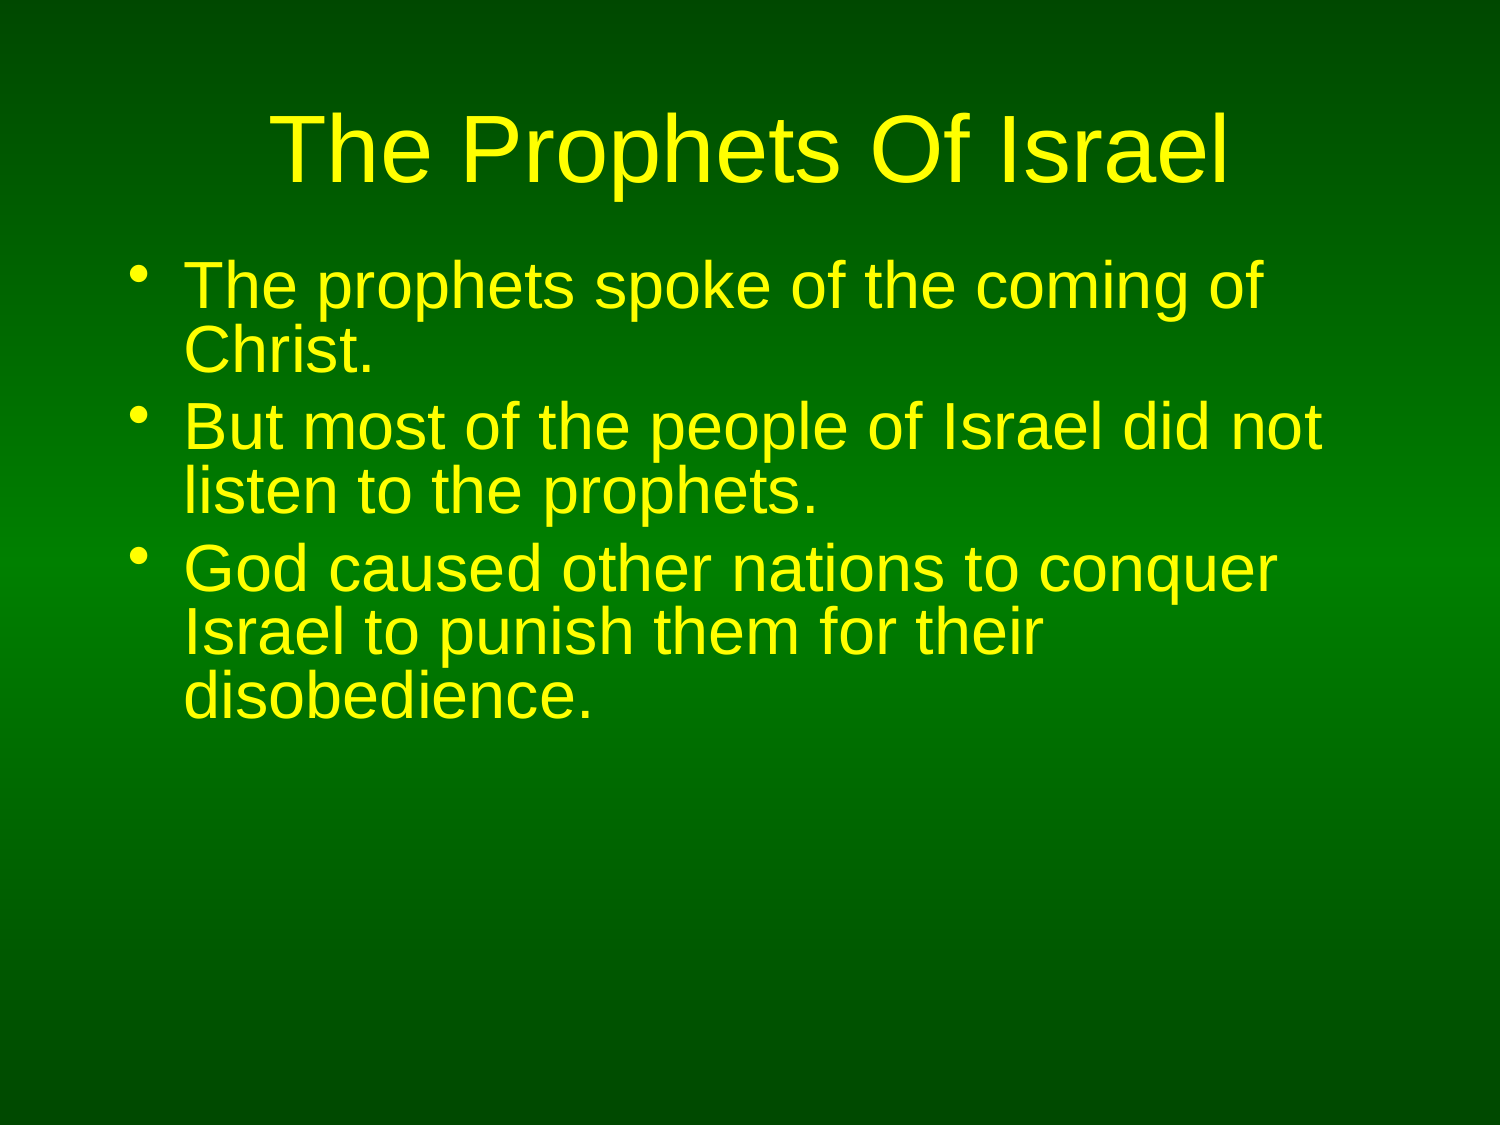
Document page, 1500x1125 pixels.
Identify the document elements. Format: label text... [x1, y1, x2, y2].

list The prophets spoke of the coming of Christ. But most of the people of Israel did not listen to the prophets. God caused other nations to conquer Israel to punish them for their disobedience. [112, 249, 1438, 850]
title The Prophets Of Israel [37, 50, 1463, 238]
